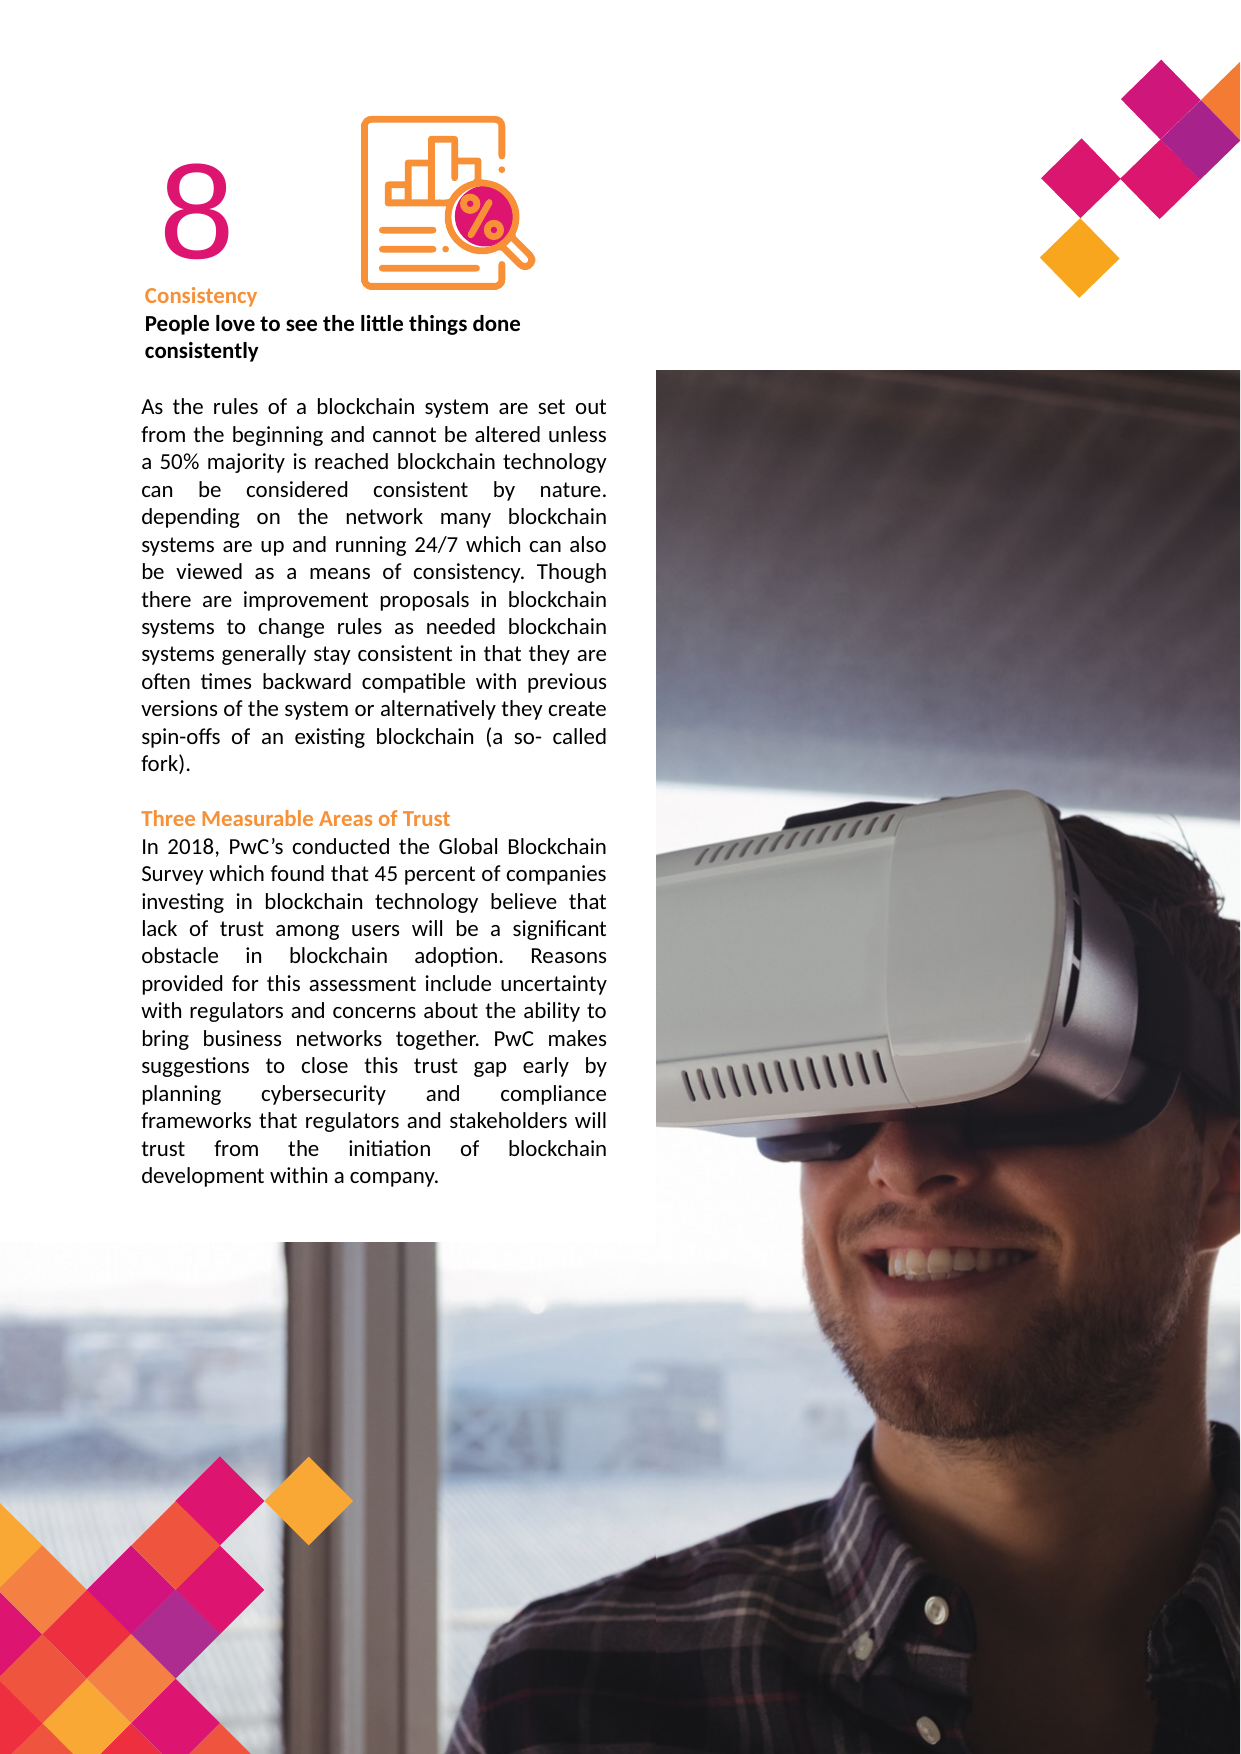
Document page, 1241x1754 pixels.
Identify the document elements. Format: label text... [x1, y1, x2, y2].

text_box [0, 1456, 341, 1754]
text_box Consistency People love to see the little things done consistently [130, 273, 592, 377]
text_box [360, 115, 536, 290]
text_box 8 [144, 115, 252, 294]
picture [0, 370, 1241, 1754]
text_box As the rules of a blockchain system are set out from the beginning and cannot be altered unless a 50% majority is reached blockchain technology can be considered consistent by nature. depending on the network many blockchain systems are up and running 24/7 which can also be viewed as a means of consistency. Though there are improvement proposals in blockchain systems to change rules as needed blockchain systems generally stay consistent in that they are often times backward compatible with previous versions of the system or alternatively they create spin-offs of an existing blockchain (a so- called fork). Three Measurable Areas of Trust In 2018, PwC’s conducted the Global Blockchain Survey which found that 45 percent of companies investing in blockchain technology believe that lack of trust among users will be a significant obstacle in blockchain adoption. Reasons provided for this assessment include uncertainty with regulators and concerns about the ability to bring business networks together. PwC makes suggestions to close this trust gap early by planning cybersecurity and compliance frameworks that regulators and stakeholders will trust from the initiation of blockchain development within a company. [126, 384, 623, 1242]
